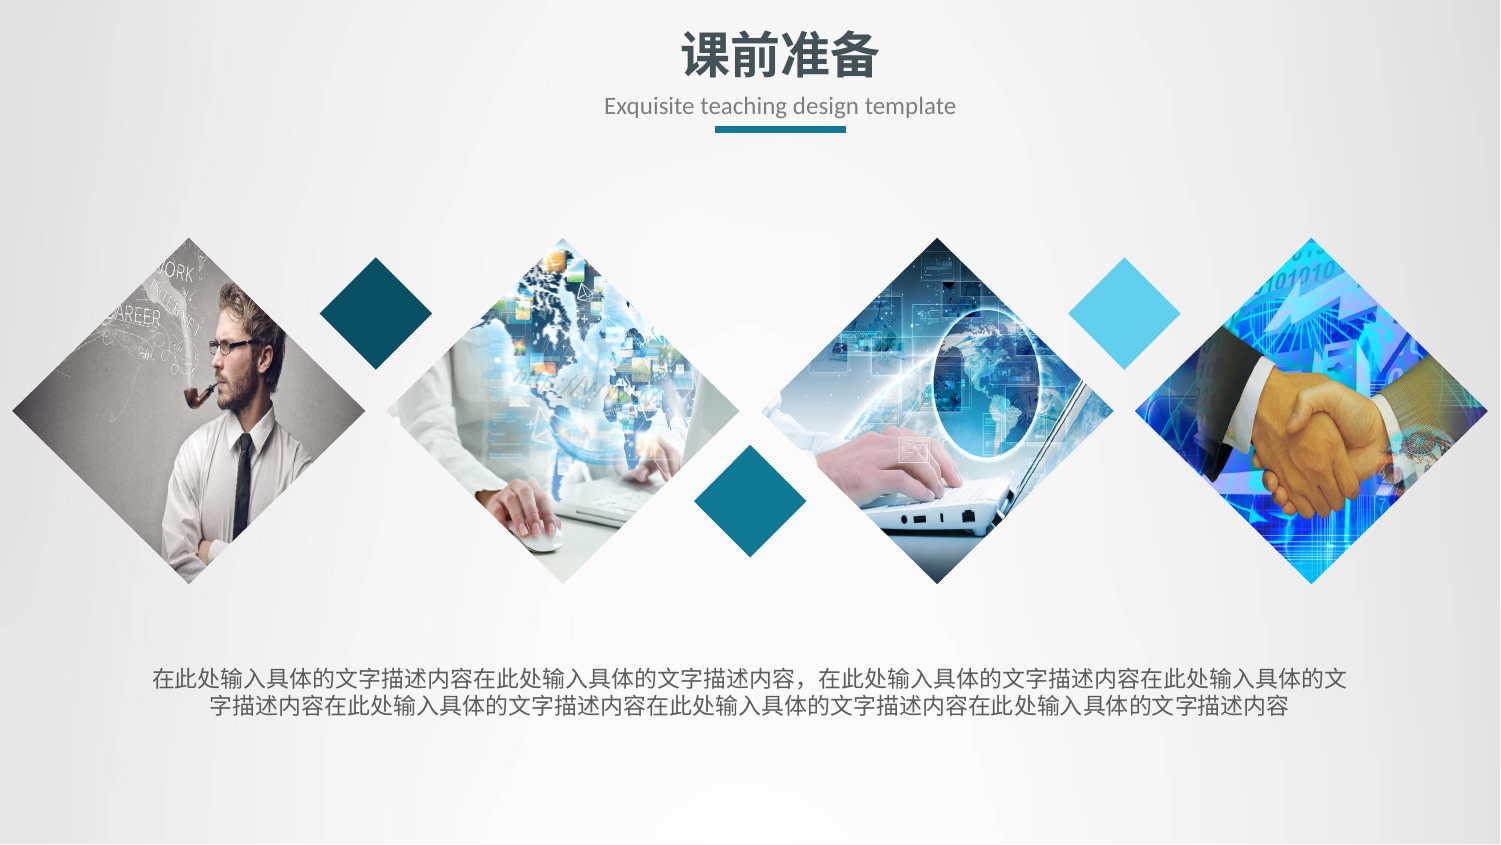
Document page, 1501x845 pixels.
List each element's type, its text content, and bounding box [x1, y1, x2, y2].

text_box Exquisite teaching design template [592, 84, 969, 126]
text_box 在此处输入具体的文字描述内容在此处输入具体的文字描述内容，在此处输入具体的文字描述内容在此处输入具体的文字描述内容在此处输入具体的文字描述内容在此处输入具体的文字描述内容在此处输入具体的文字描述内容 [132, 659, 1369, 726]
text_box 课前准备 [668, 17, 894, 84]
picture [0, 0, 1501, 844]
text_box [12, 237, 1488, 585]
